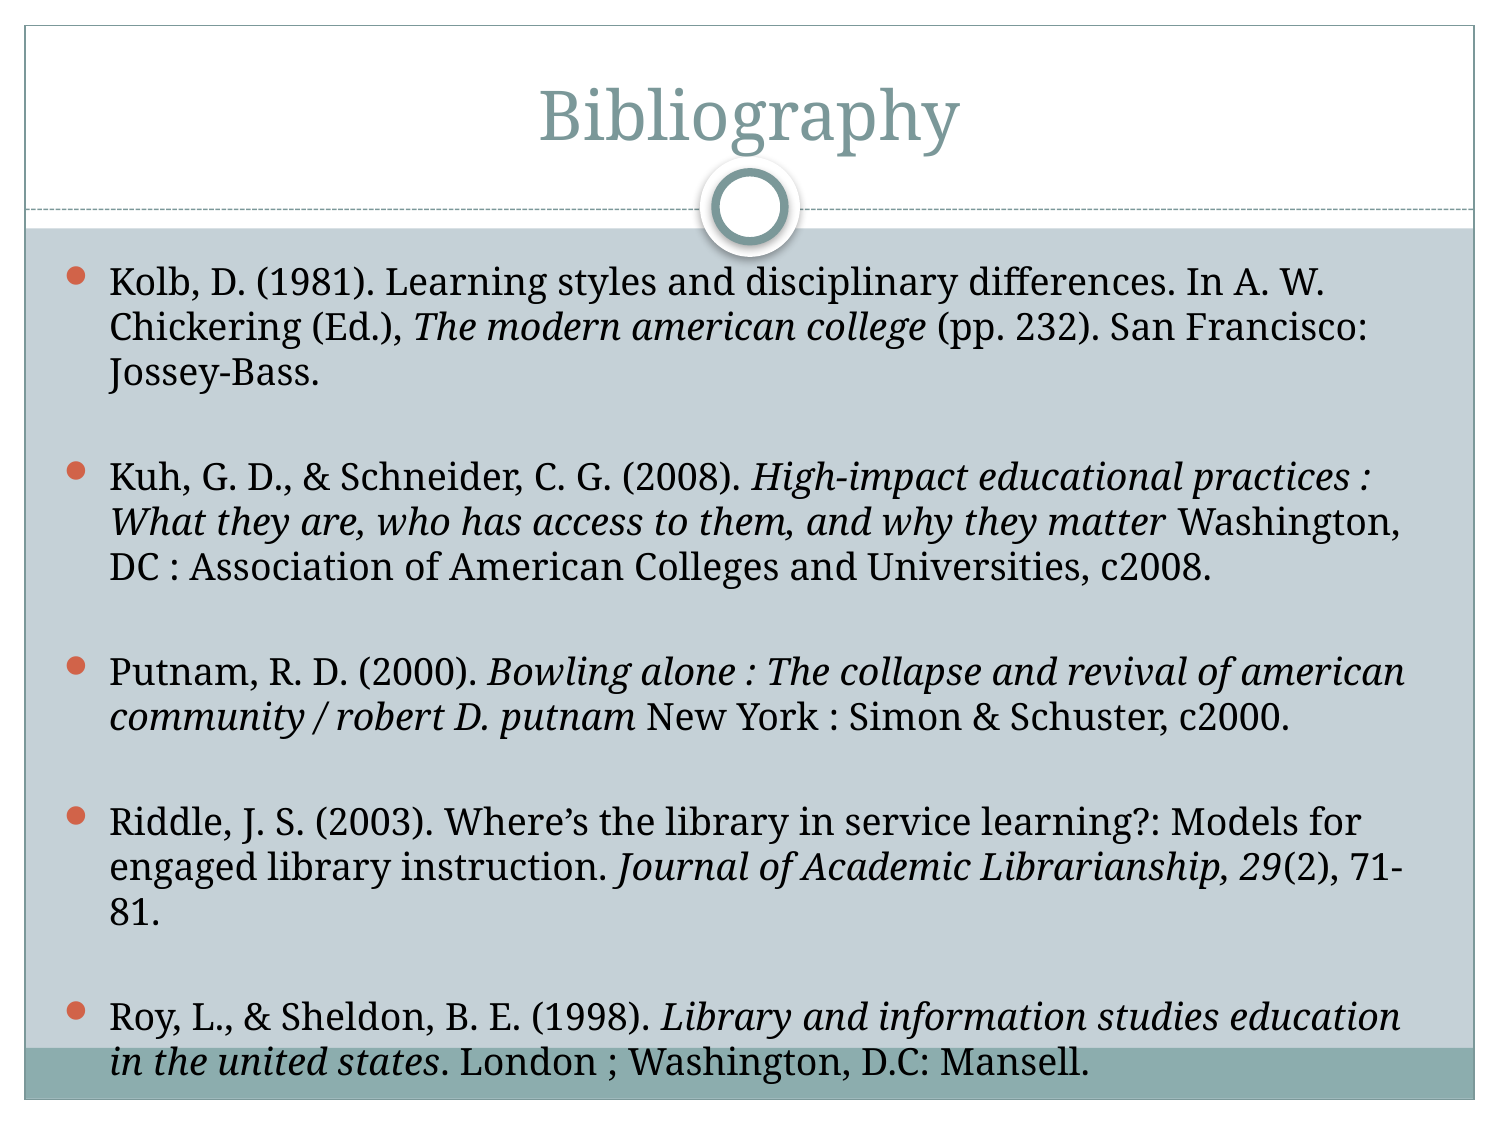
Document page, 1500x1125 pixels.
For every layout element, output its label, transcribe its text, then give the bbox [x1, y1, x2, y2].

title Bibliography [49, 37, 1450, 162]
list Kolb, D. (1981). Learning styles and disciplinary differences. In A. W. Chickering (Ed.), The modern american college (pp. 232). San Francisco: Jossey-Bass. Kuh, G. D., & Schneider, C. G. (2008). High-impact educational practices : What they are, who has access to them, and why they matter Washington, DC : Association of American Colleges and Universities, c2008. Putnam, R. D. (2000). Bowling alone : The collapse and revival of american community / robert D. putnam New York : Simon & Schuster, c2000. Riddle, J. S. (2003). Where’s the library in service learning?: Models for engaged library instruction. Journal of Academic Librarianship, 29(2), 71-81. Roy, L., & Sheldon, B. E. (1998). Library and information studies education in the united states. London ; Washington, D.C: Mansell. [49, 250, 1445, 1001]
